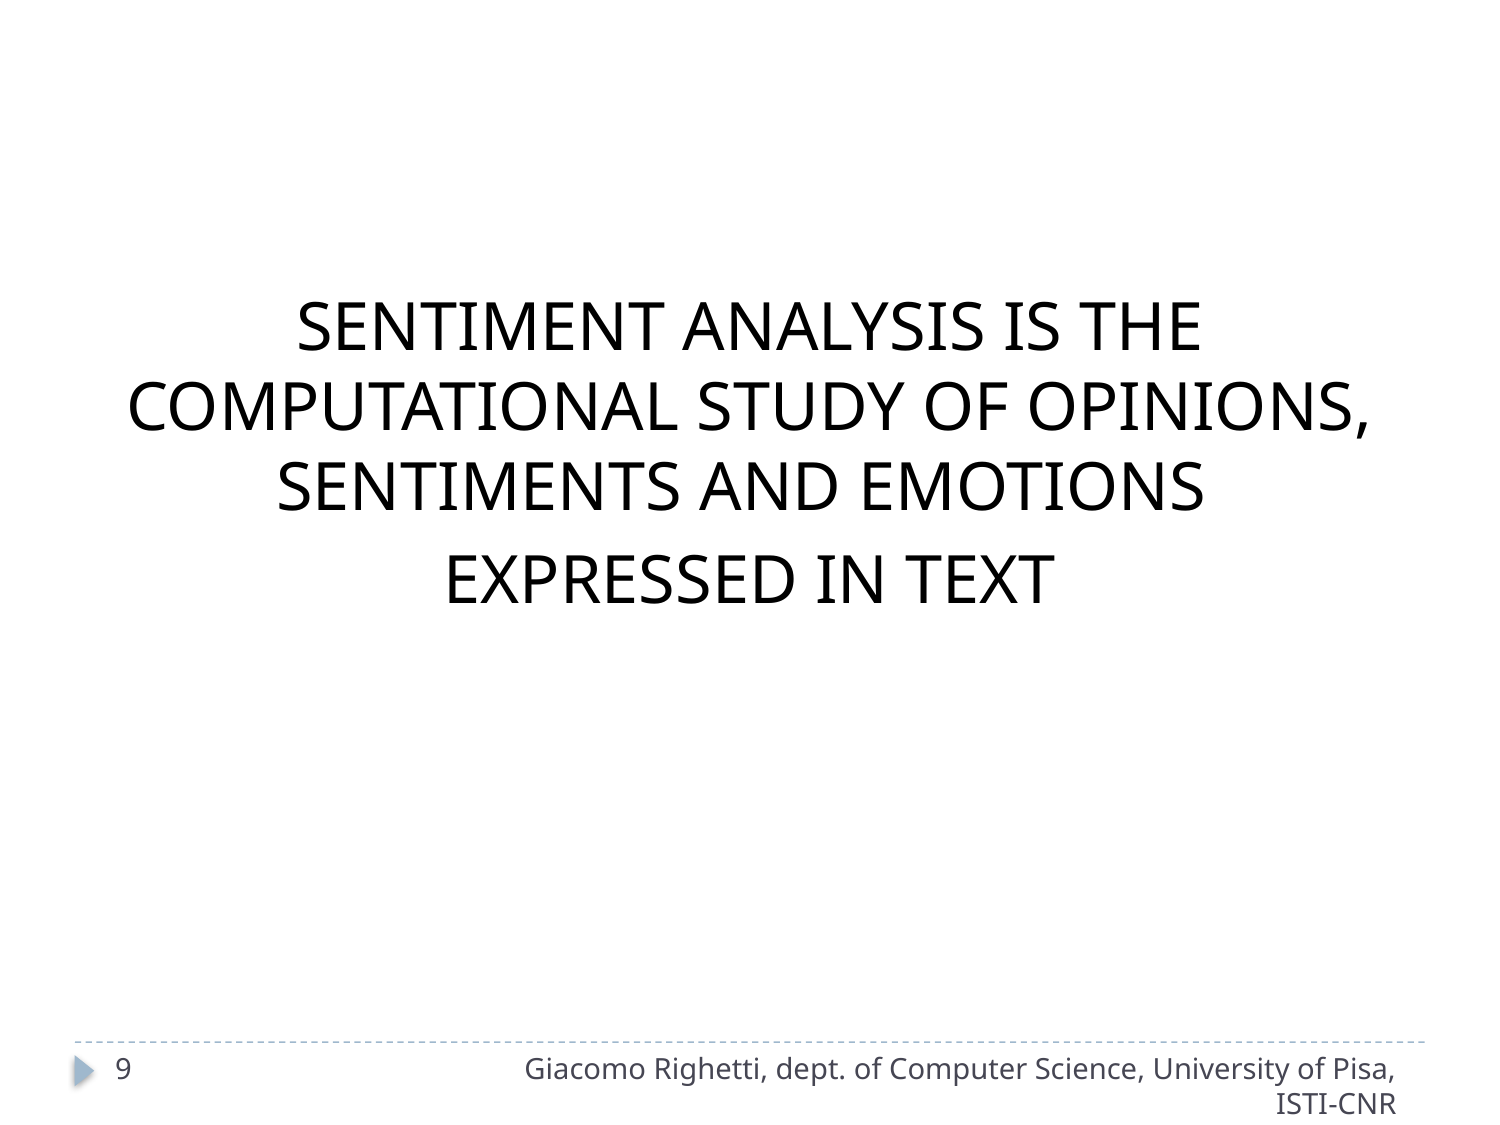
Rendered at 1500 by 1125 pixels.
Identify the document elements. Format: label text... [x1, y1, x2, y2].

list Sentiment analysis is the computational study of opinions, sentiments and emotions expressed in text [41, 184, 1459, 716]
footer Giacomo Righetti, dept. of Computer Science, University of Pisa, ISTI-CNR [475, 1042, 1412, 1102]
slide_number 9 [100, 1042, 426, 1103]
